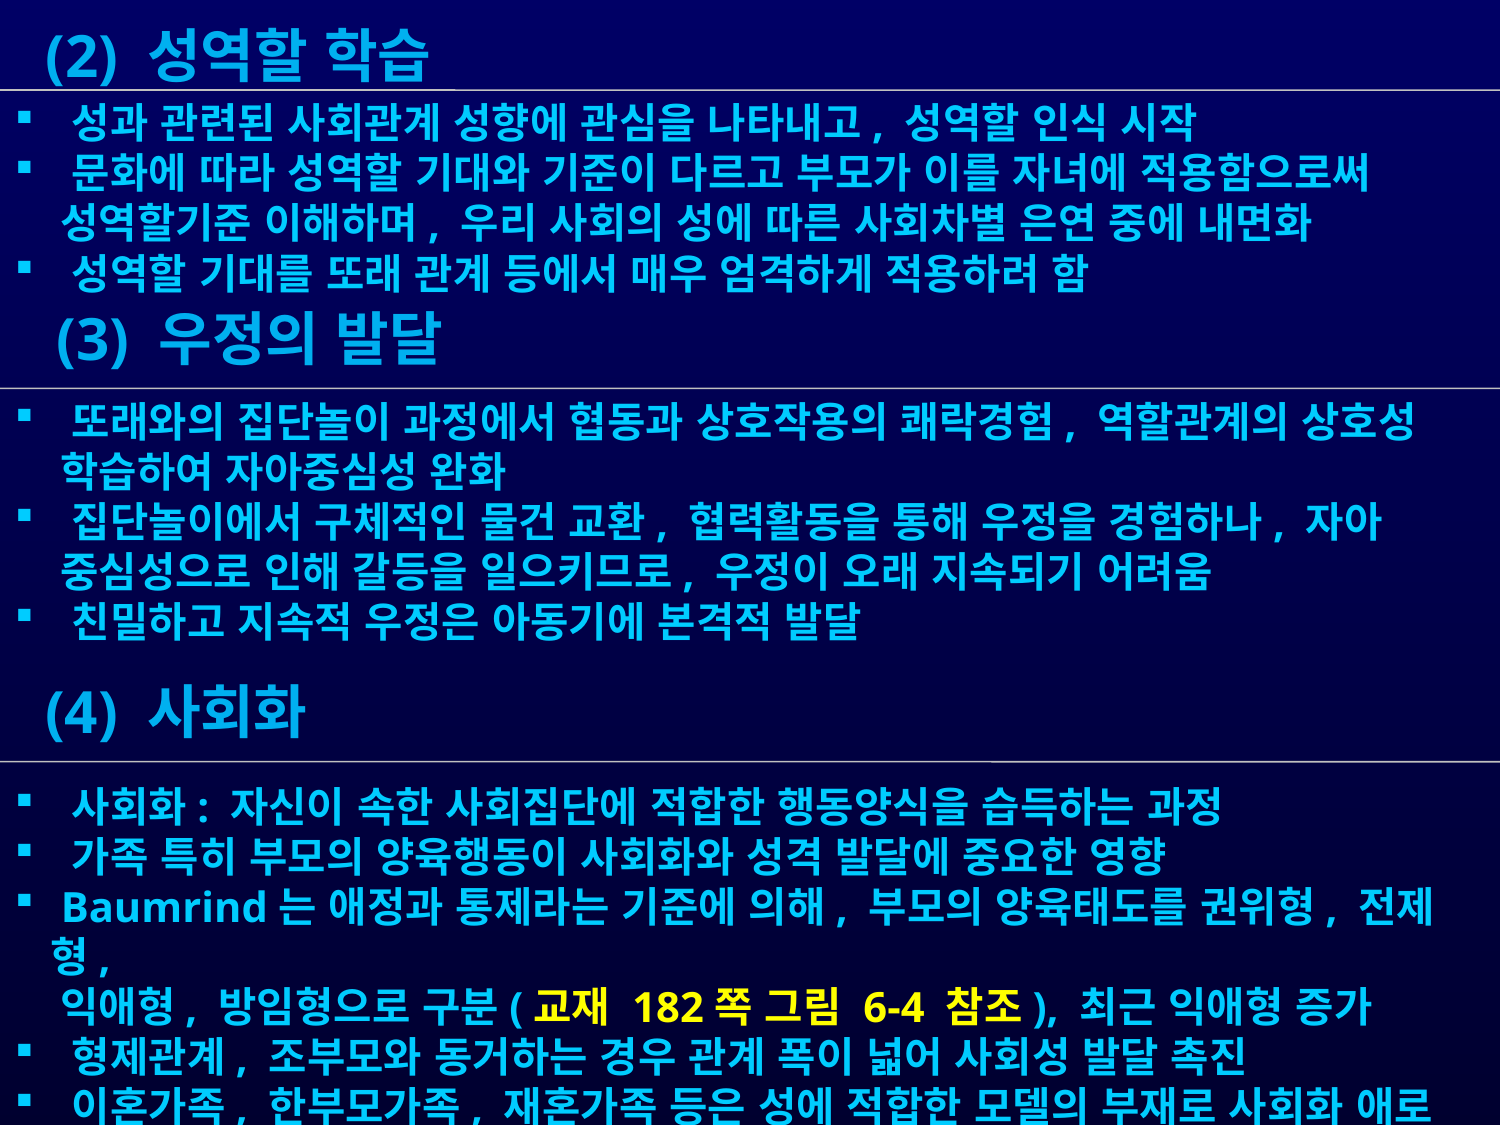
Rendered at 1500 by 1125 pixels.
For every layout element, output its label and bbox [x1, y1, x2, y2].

text_box [0, 11, 1500, 1125]
